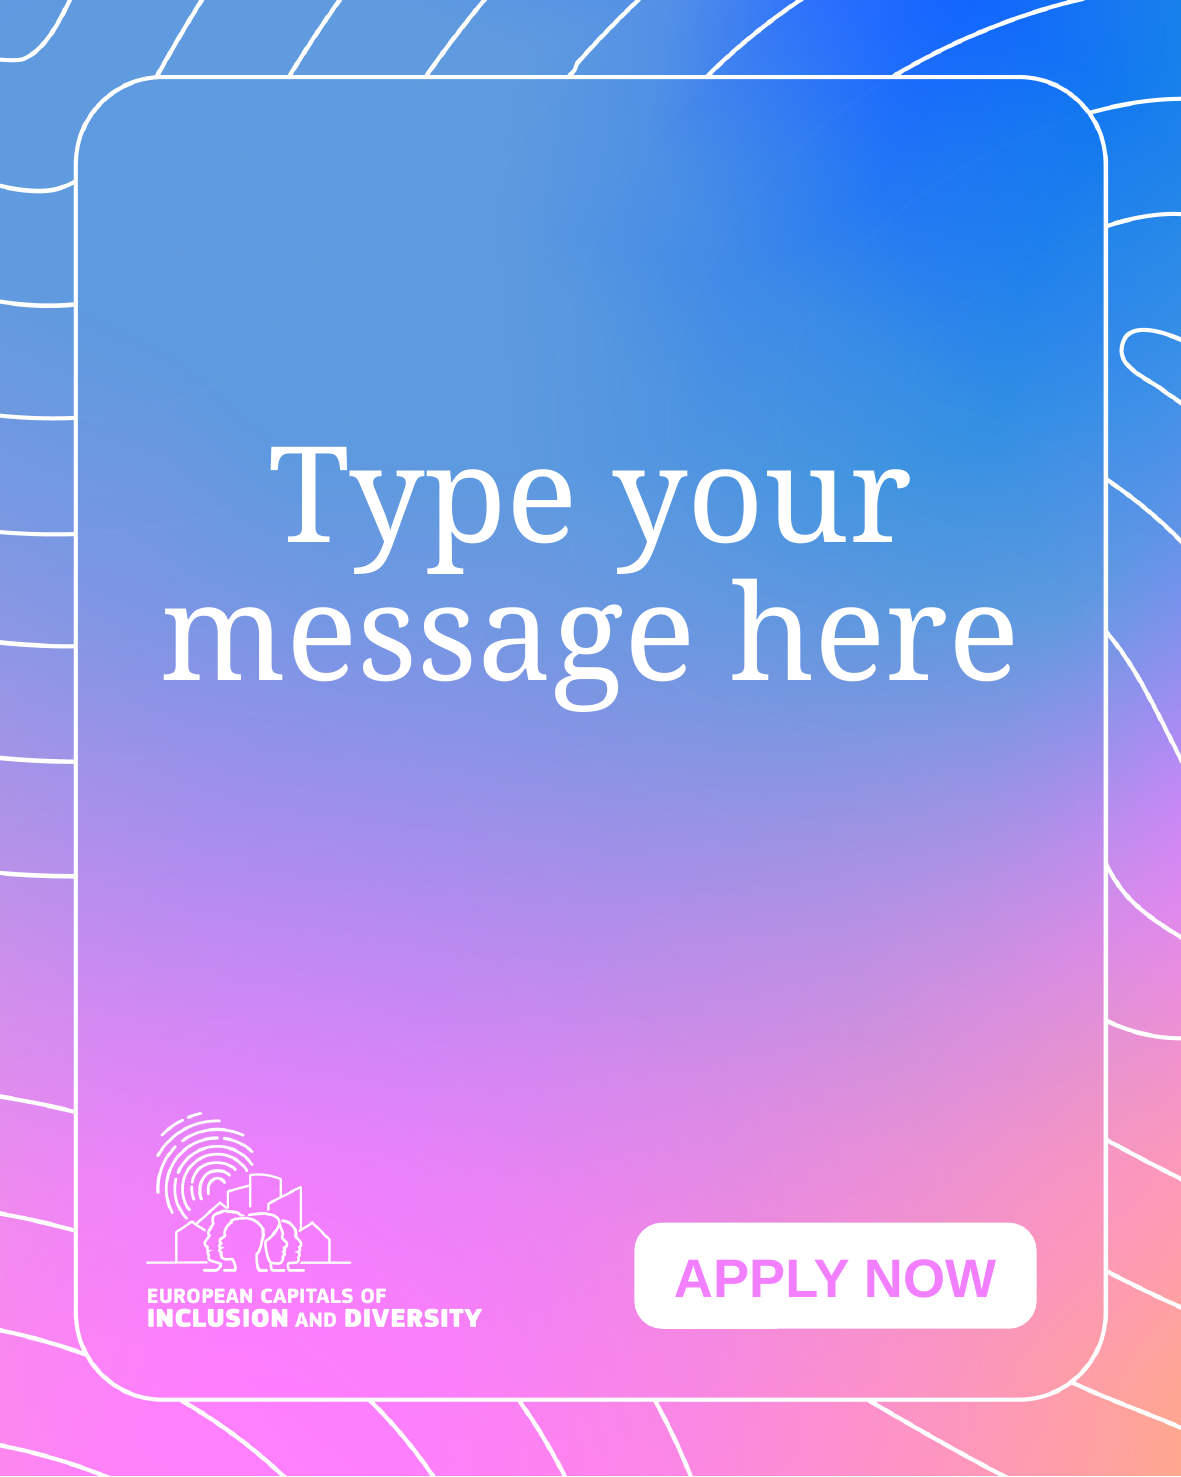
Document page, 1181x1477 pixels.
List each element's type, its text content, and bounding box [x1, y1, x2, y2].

text_box APPLY NOW [648, 1236, 1023, 1315]
picture [0, 0, 1181, 1476]
title Type your message here [88, 161, 1093, 977]
